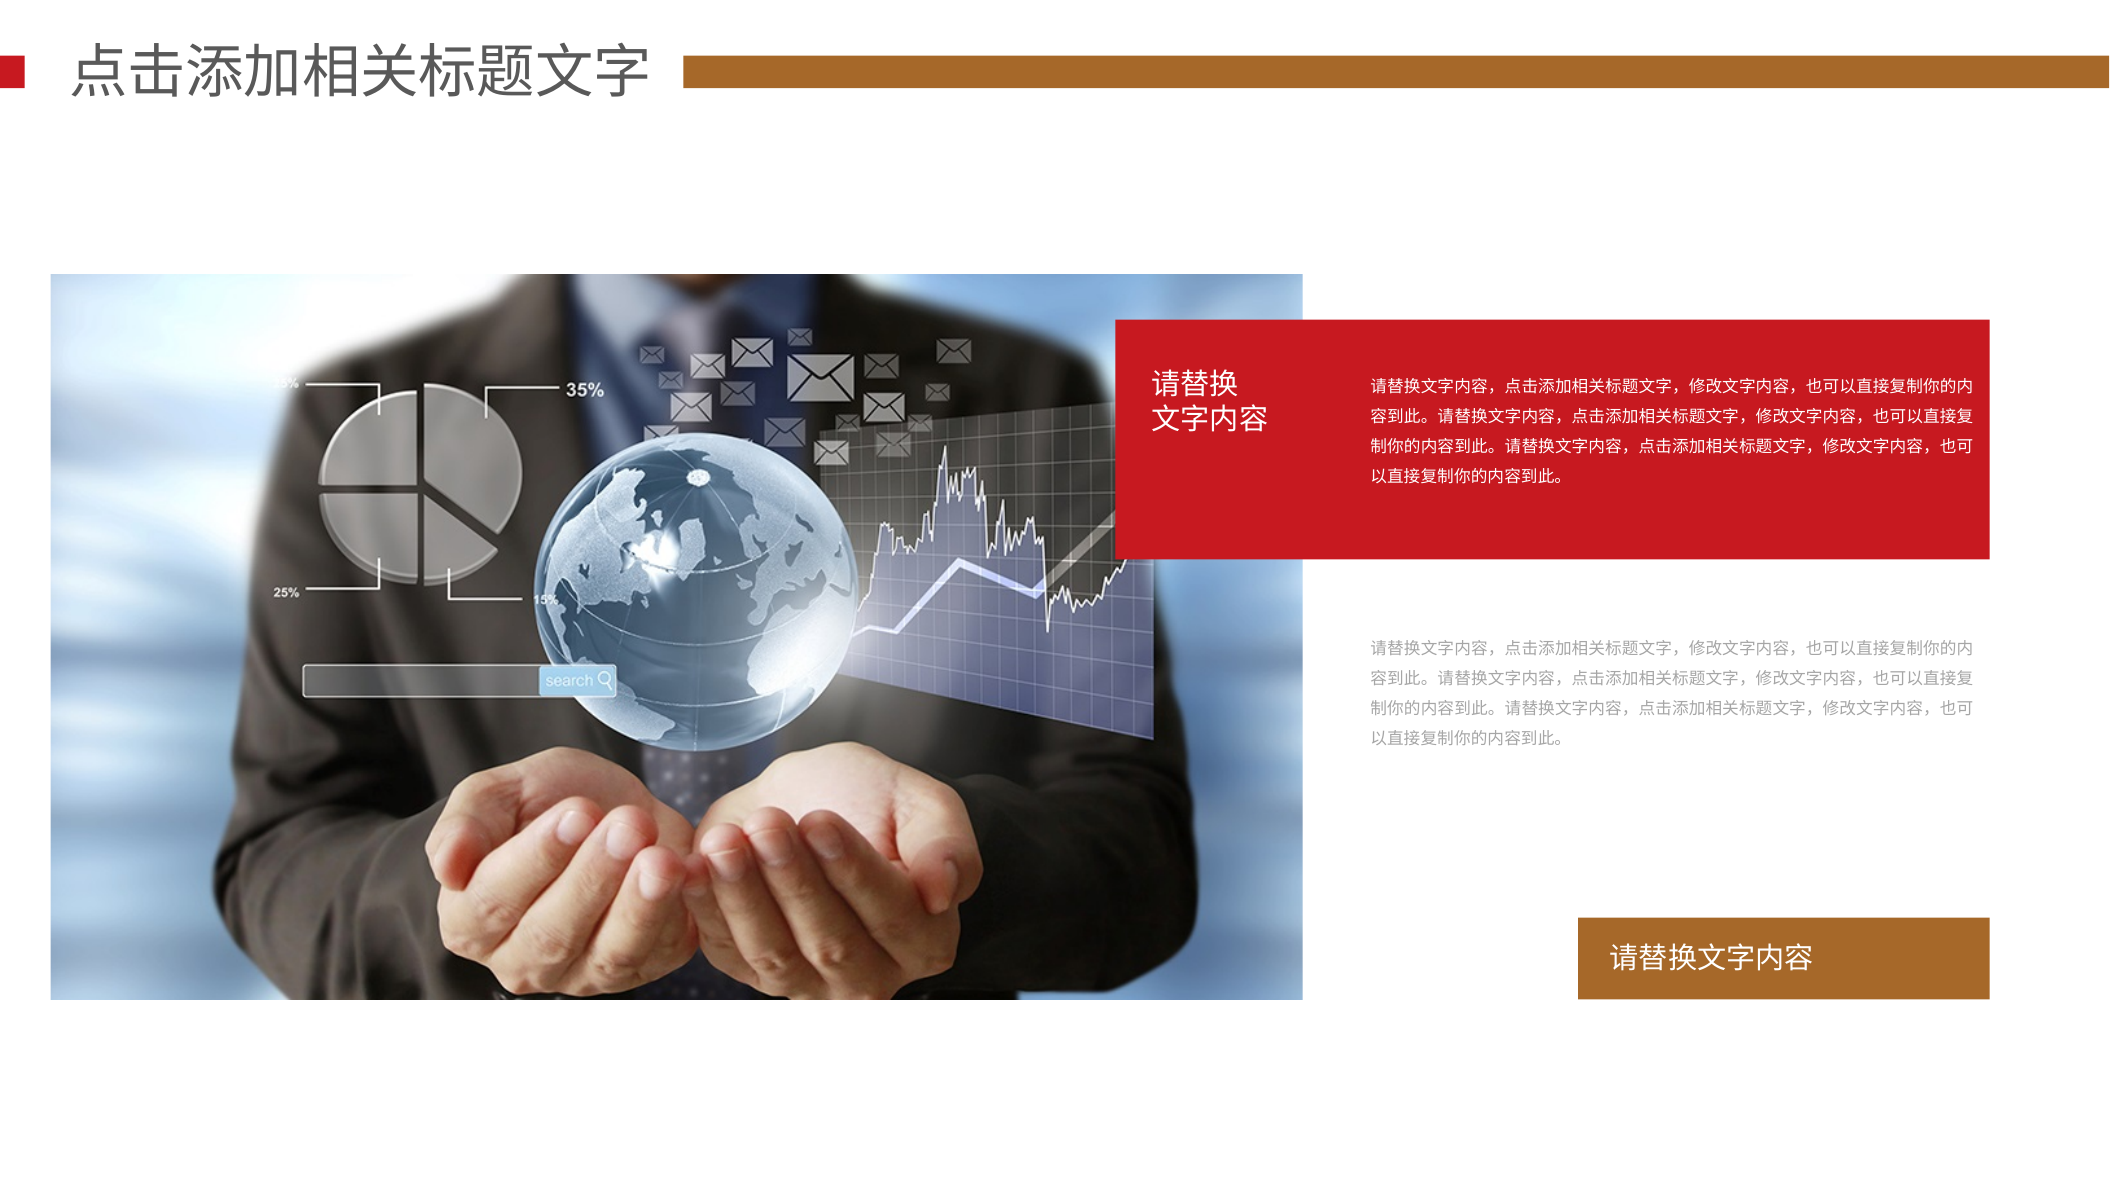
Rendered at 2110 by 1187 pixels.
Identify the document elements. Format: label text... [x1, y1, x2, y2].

text_box 请替换文字内容，点击添加相关标题文字，修改文字内容，也可以直接复制你的内容到此。请替换文字内容，点击添加相关标题文字，修改文字内容，也可以直接复制你的内容到此。请替换文字内容，点击添加相关标题文字，修改文字内容，也可以直接复制你的内容到此。 [1354, 357, 1990, 551]
text_box 请替换文字内容，点击添加相关标题文字，修改文字内容，也可以直接复制你的内容到此。请替换文字内容，点击添加相关标题文字，修改文字内容，也可以直接复制你的内容到此。请替换文字内容，点击添加相关标题文字，修改文字内容，也可以直接复制你的内容到此。 [1354, 620, 1990, 814]
text_box [1114, 319, 1991, 561]
text_box 点击添加相关标题文字 [54, 26, 667, 112]
text_box 请替换文字内容 [1593, 931, 1858, 983]
text_box 请替换 文字内容 [1135, 357, 1315, 455]
text_box [1577, 917, 1991, 1000]
text_box [50, 273, 1304, 1000]
